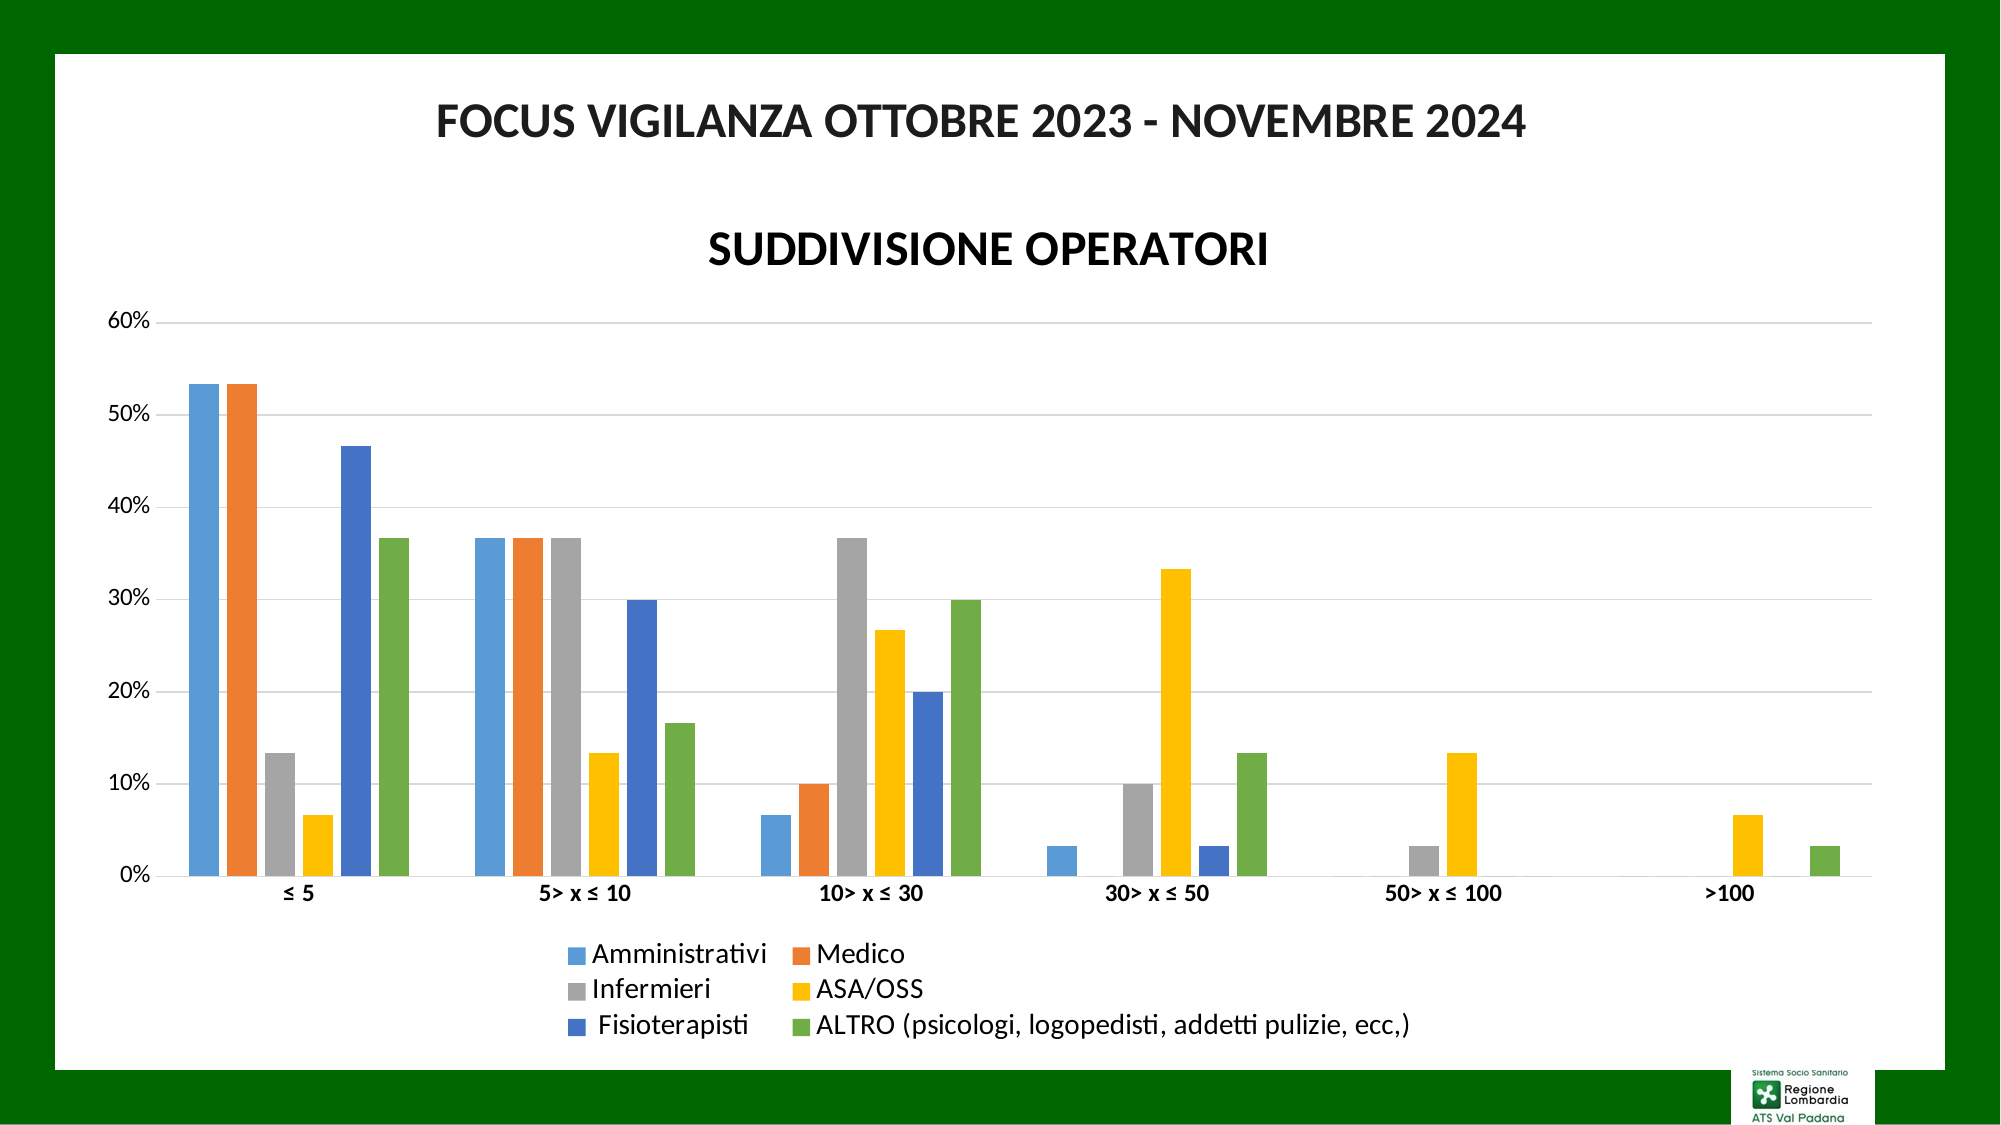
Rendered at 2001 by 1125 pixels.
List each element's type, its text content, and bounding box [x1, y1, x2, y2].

text_box FOCUS VIGILANZA OTTOBRE 2023 - NOVEMBRE 2024 [172, 80, 1792, 156]
chart [70, 187, 1910, 1049]
text_box [87, 44, 1914, 189]
picture [0, 0, 2001, 1125]
